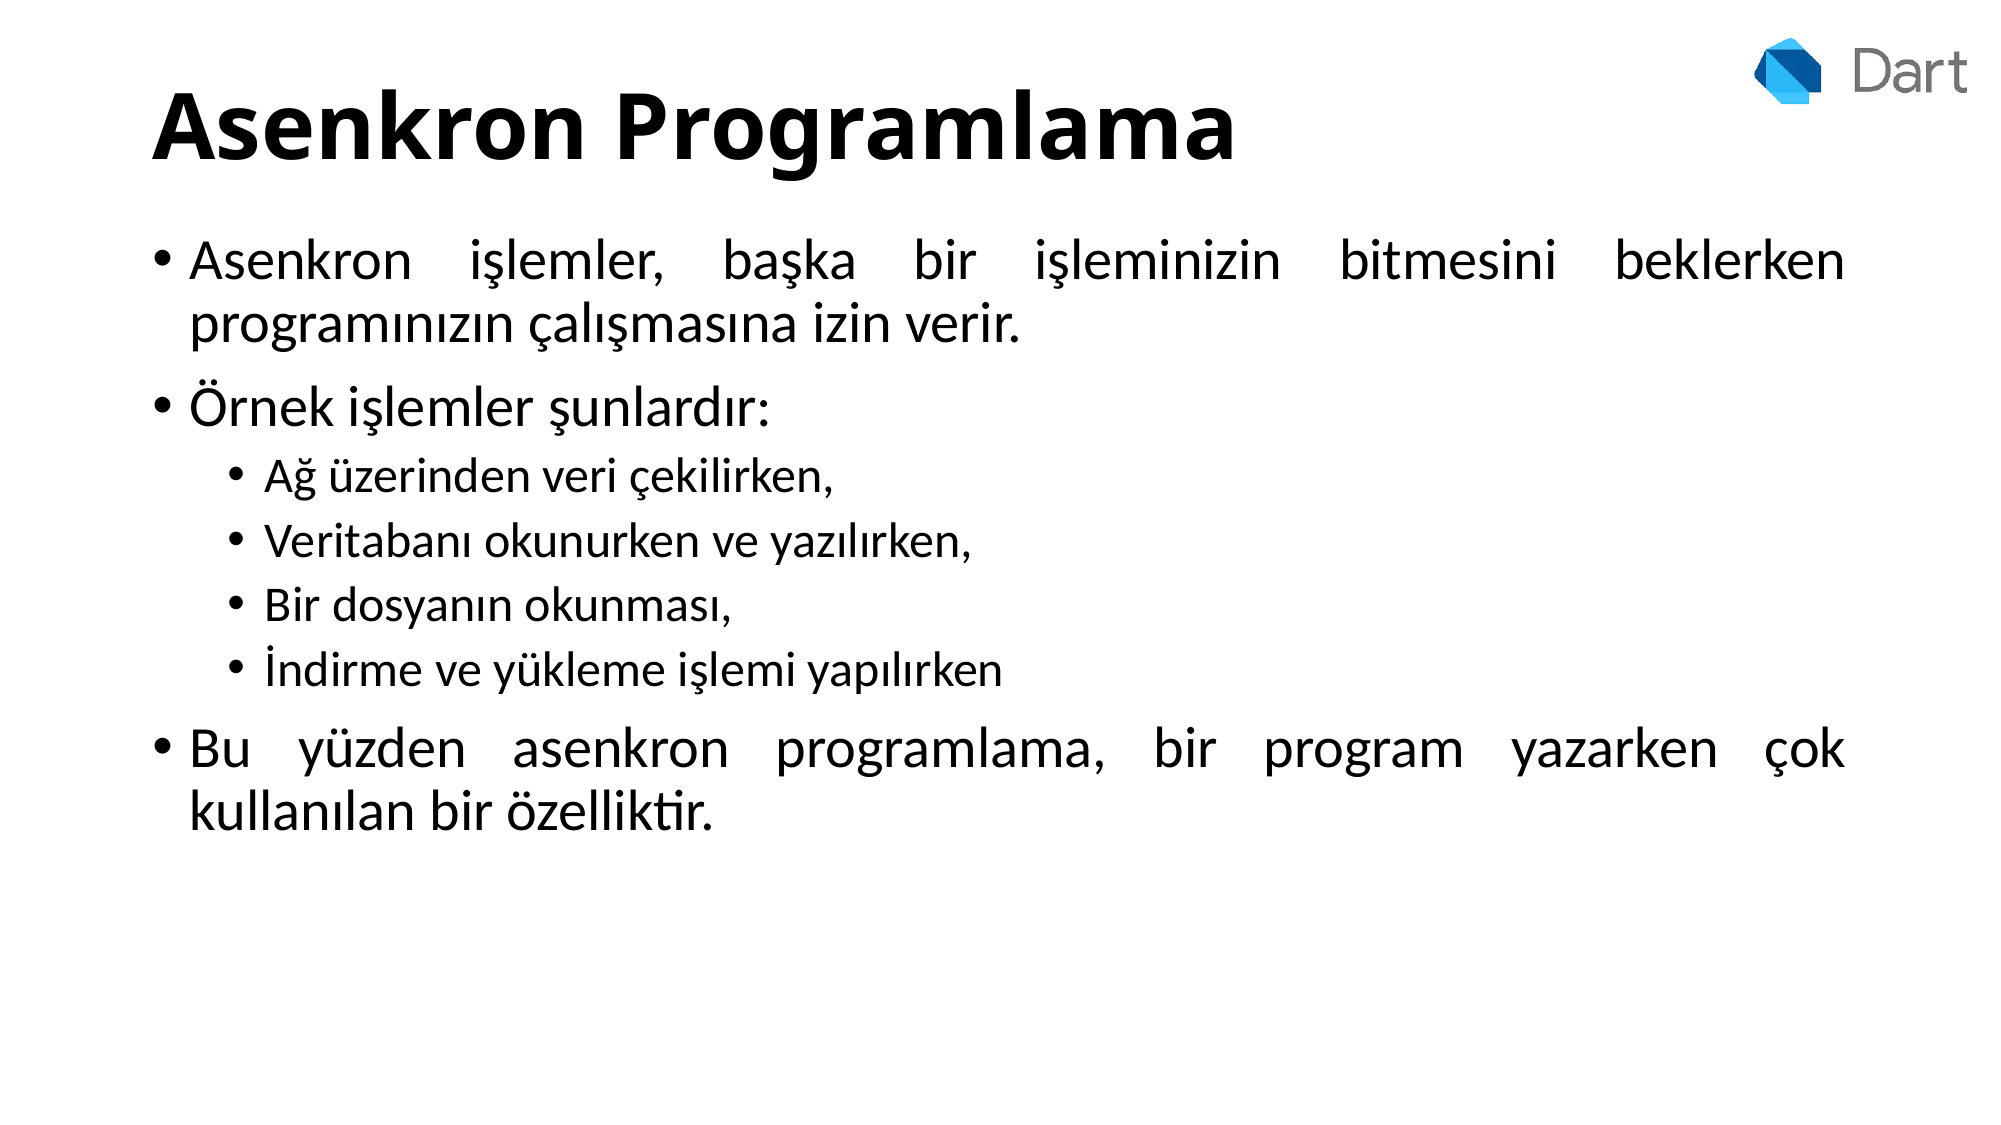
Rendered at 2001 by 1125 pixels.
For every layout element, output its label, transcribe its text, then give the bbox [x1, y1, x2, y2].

title Asenkron Programlama [137, 59, 1863, 199]
list Asenkron işlemler, başka bir işleminizin bitmesini beklerken programınızın çalışmasına izin verir. Örnek işlemler şunlardır: Ağ üzerinden veri çekilirken, Veritabanı okunurken ve yazılırken, Bir dosyanın okunması, İndirme ve yükleme işlemi yapılırken Bu yüzden asenkron programlama, bir program yazarken çok kullanılan bir özelliktir. [137, 222, 1863, 1014]
picture [1749, 9, 1972, 133]
